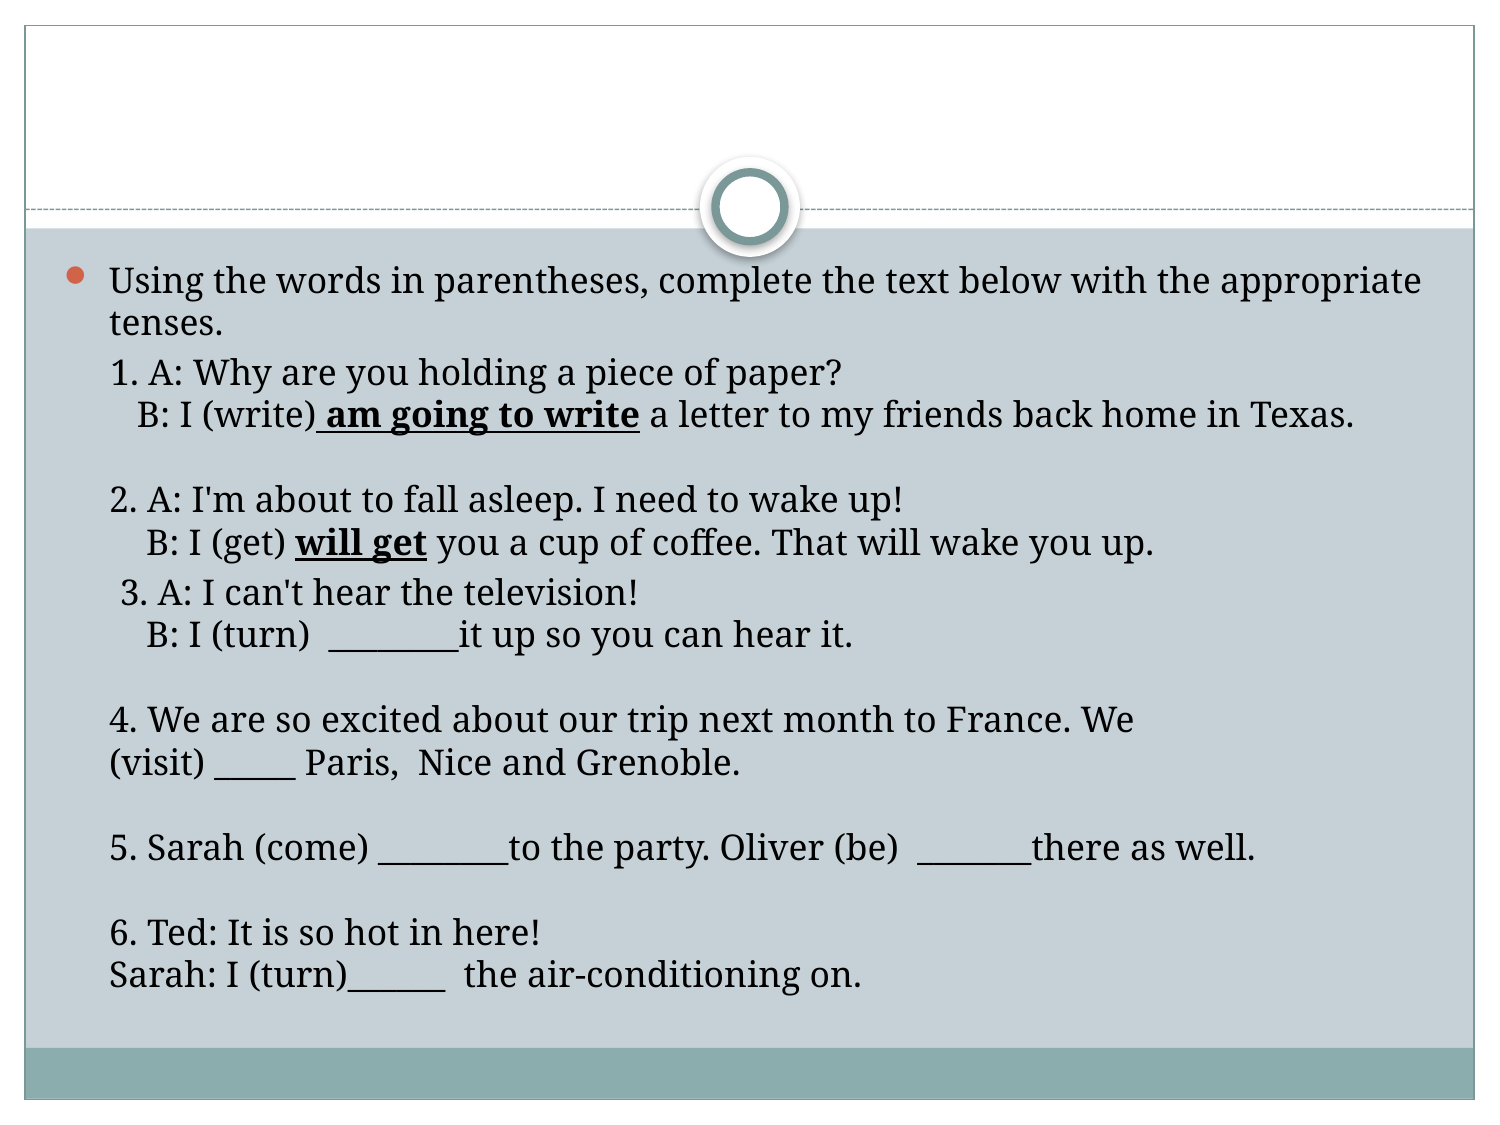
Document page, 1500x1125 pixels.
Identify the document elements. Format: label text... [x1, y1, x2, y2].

list Using the words in parentheses, complete the text below with the appropriate tenses. 1. A: Why are you holding a piece of paper? B: I (write) am going to write a letter to my friends back home in Texas. 2. A: I'm about to fall asleep. I need to wake up! B: I (get) will get you a cup of coffee. That will wake you up. 3. A: I can't hear the television! B: I (turn) ________it up so you can hear it. 4. We are so excited about our trip next month to France. We (visit) _____ Paris, Nice and Grenoble. 5. Sarah (come) ________to the party. Oliver (be) _______there as well. 6. Ted: It is so hot in here! Sarah: I (turn)______ the air-conditioning on. [49, 250, 1445, 1063]
